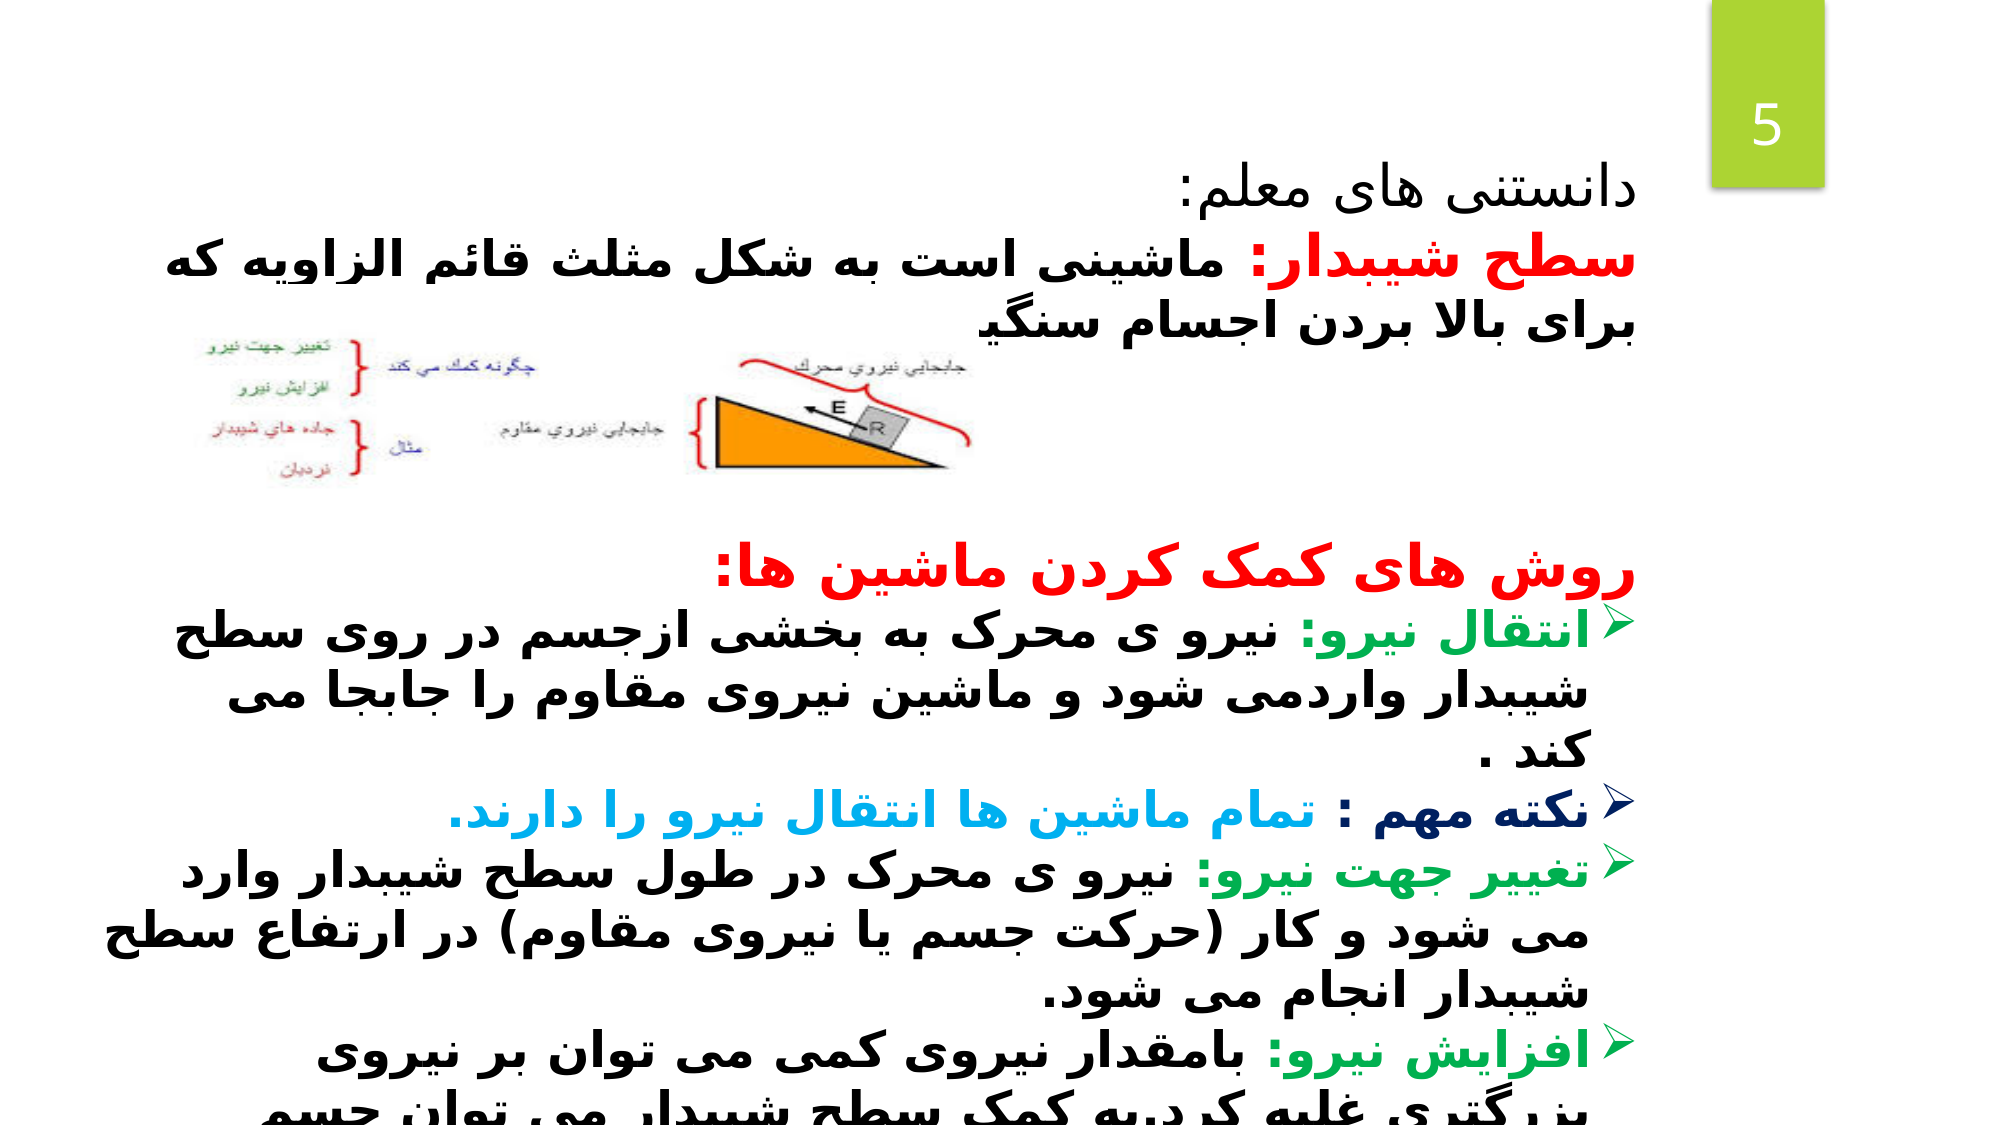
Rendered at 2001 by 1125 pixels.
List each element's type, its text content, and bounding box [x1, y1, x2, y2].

text_box دانستنی های معلم: سطح شیبدار: ماشینی است به شکل مثلث قائم الزاویه که برای بالا بردن اجسام سنگین به ارتفاع استفاده می شود. روش های کمک کردن ماشین ها: انتقال نیرو: نیرو ی محرک به بخشی ازجسم در روی سطح شیبدار واردمی شود و ماشین نیروی مقاوم را جابجا می کند . نکته مهم : تمام ماشین ها انتقال نیرو را دارند. تغییر جهت نیرو: نیرو ی محرک در طول سطح شیبدار وارد می شود و کار (حرکت جسم یا نیروی مقاوم) در ارتفاع سطح شیبدار انجام می شود. افزایش نیرو: بامقدار نیروی کمی می توان بر نیروی بزرگتری غلبه کرد.به کمک سطح شیبدار می توان جسم سنگینی را با طی مسافتی طولانی با نیروی کمتری جابجا کرد. [86, 140, 1654, 1125]
picture [177, 284, 979, 527]
slide_number 5 [1698, 48, 1836, 175]
